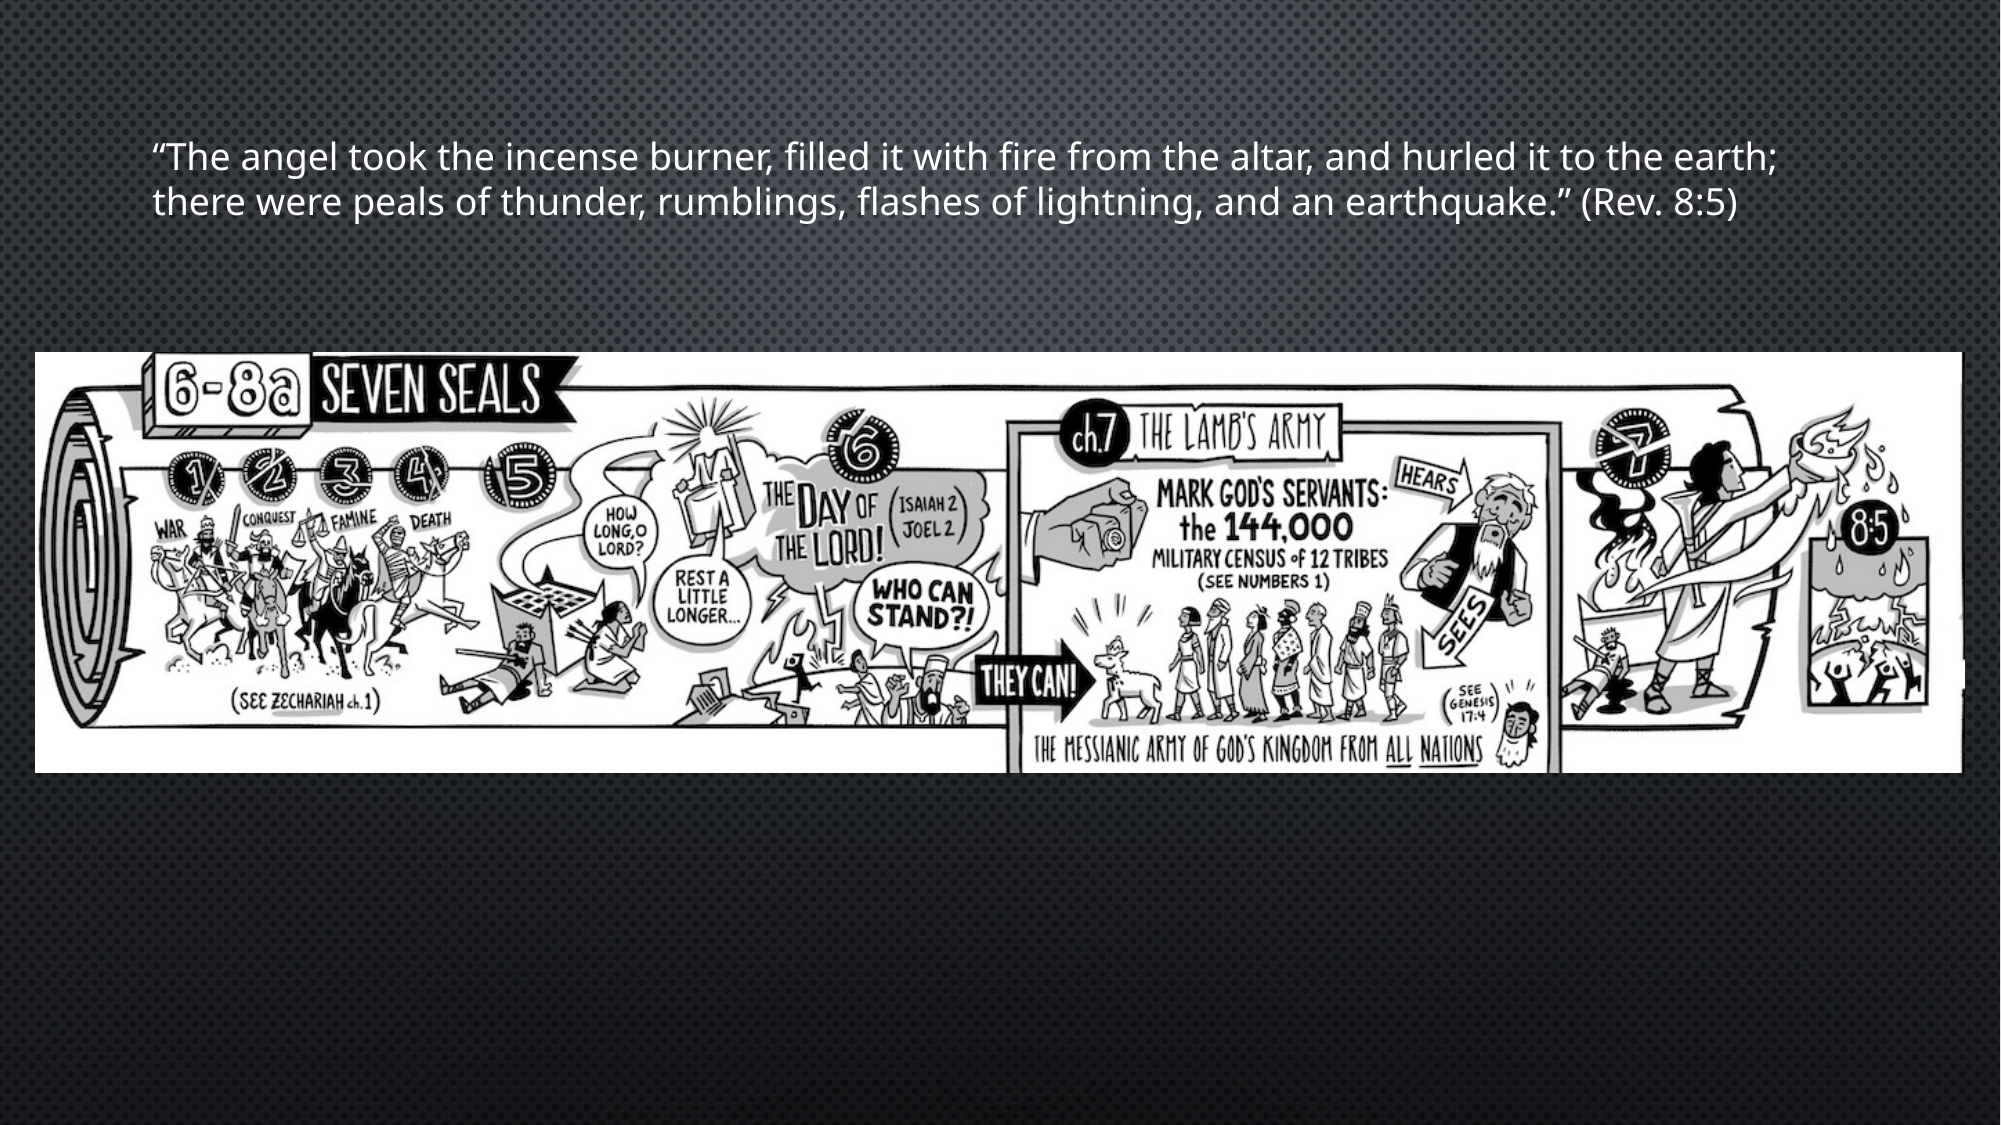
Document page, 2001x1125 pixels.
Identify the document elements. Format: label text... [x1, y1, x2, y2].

picture [35, 352, 1965, 773]
text_box “The angel took the incense burner, filled it with fire from the altar, and hurled it to the earth; there were peals of thunder, rumblings, flashes of lightning, and an earthquake.” (Rev. 8:5) [137, 125, 1863, 276]
